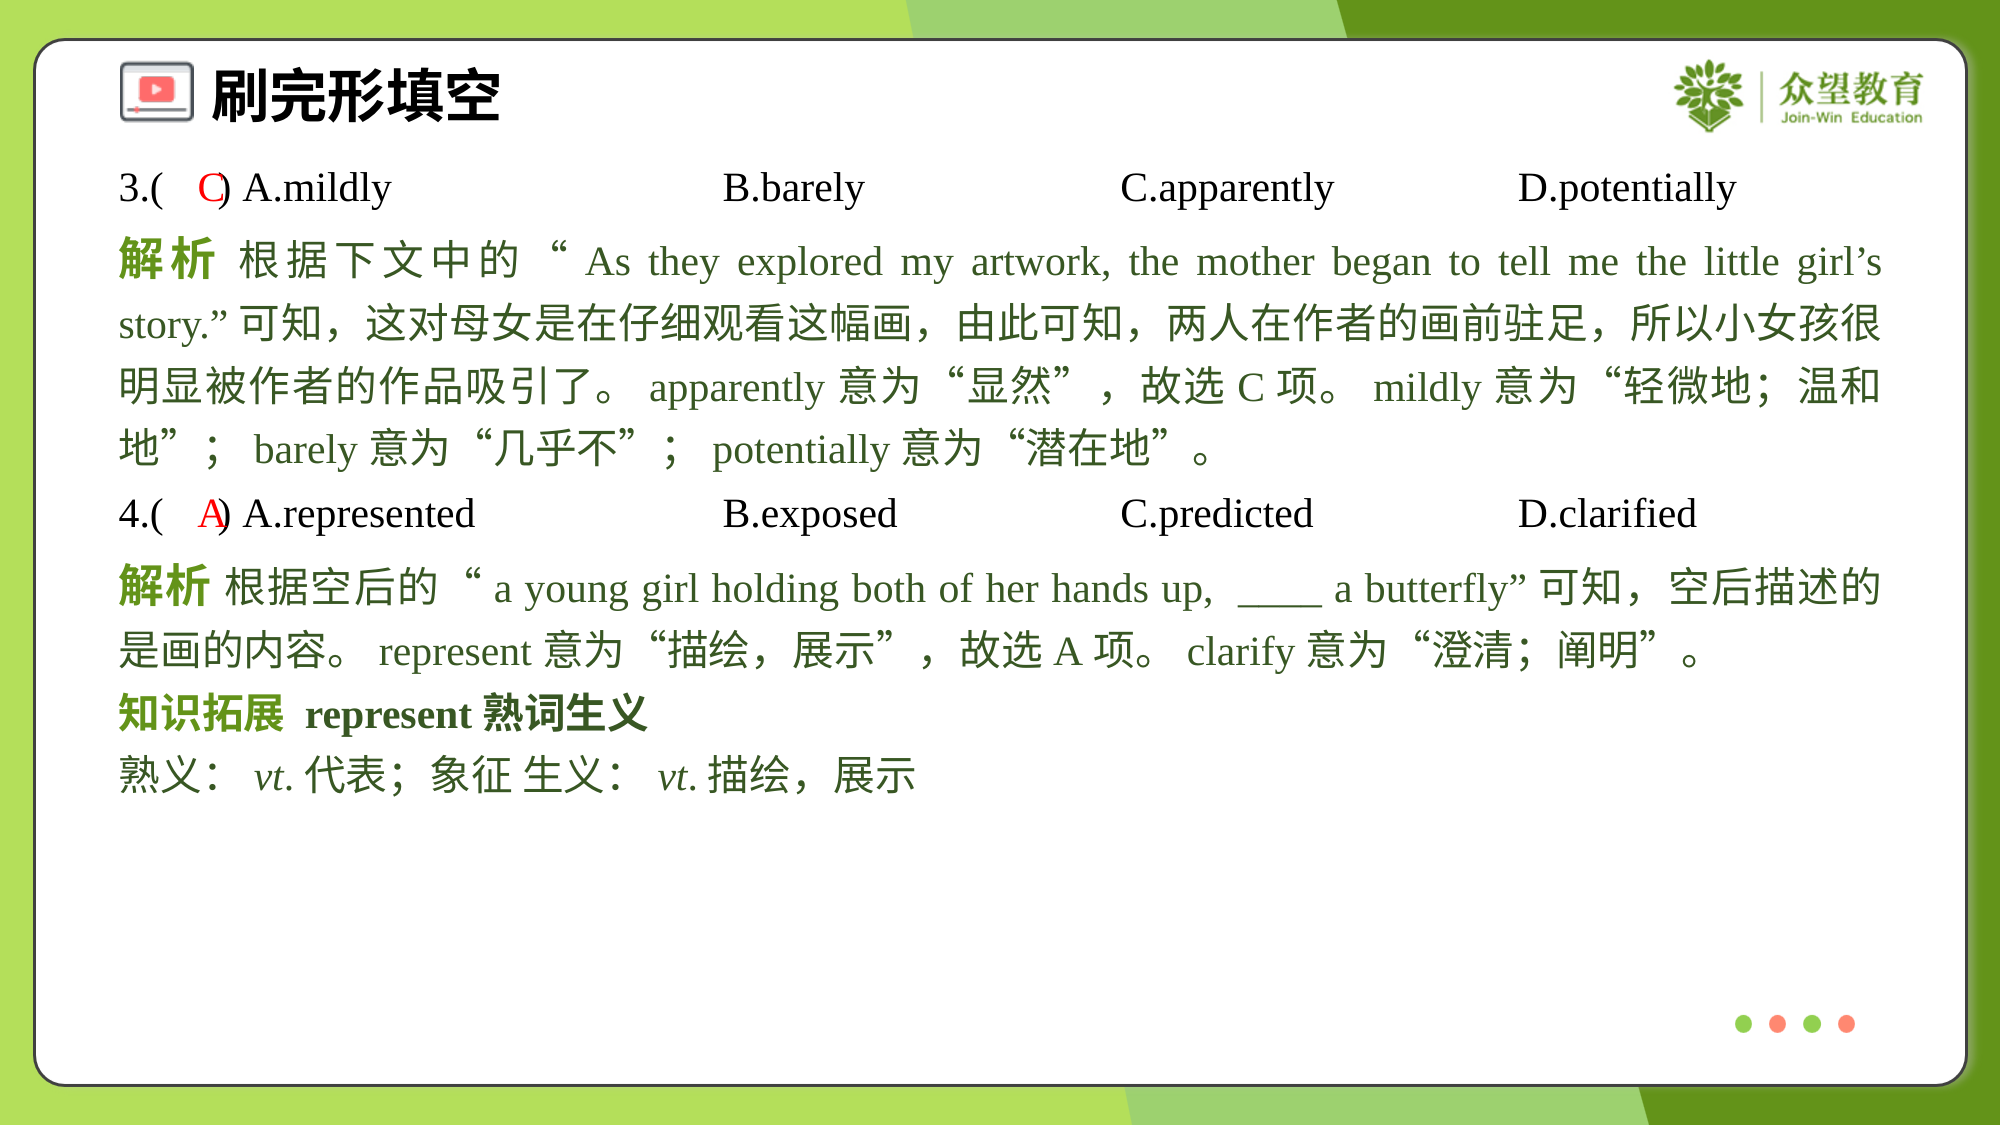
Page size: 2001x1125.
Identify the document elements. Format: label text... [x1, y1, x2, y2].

text_box 4.( ) A.represented B.exposed C.predicted D.clarified [118, 473, 192, 531]
text_box C [192, 146, 231, 205]
text_box 解析 根据下文中的“As they explored my artwork, the mother began to tell me the little girl’s story.”可知，这对母女是在仔细观看这幅画，由此可知，两人在作者的画前驻足，所以小女孩很明显被作者的作品吸引了。apparently意为“显然”，故选C项。mildly意为“轻微地；温和地”；barely意为“几乎不”；potentially意为“潜在地”。 [118, 215, 1883, 468]
text_box 3.( ) A.mildly B.barely C.apparently D.potentially [118, 146, 192, 204]
text_box 4.( ) A.represented B.exposed C.predicted D.clarified [233, 473, 1883, 531]
picture [0, 0, 2000, 1125]
text_box 3.( ) A.mildly B.barely C.apparently D.potentially [231, 146, 1883, 204]
text_box 解析 根据空后的“a young girl holding both of her hands up, ____ a butterfly”可知，空后描述的是画的内容。represent意为“描绘，展示”，故选A项。clarify意为“澄清；阐明”。 知识拓展 represent熟词生义 熟义：vt.代表；象征 生义：vt.描绘，展示 [118, 542, 1883, 794]
text_box A [192, 473, 233, 531]
